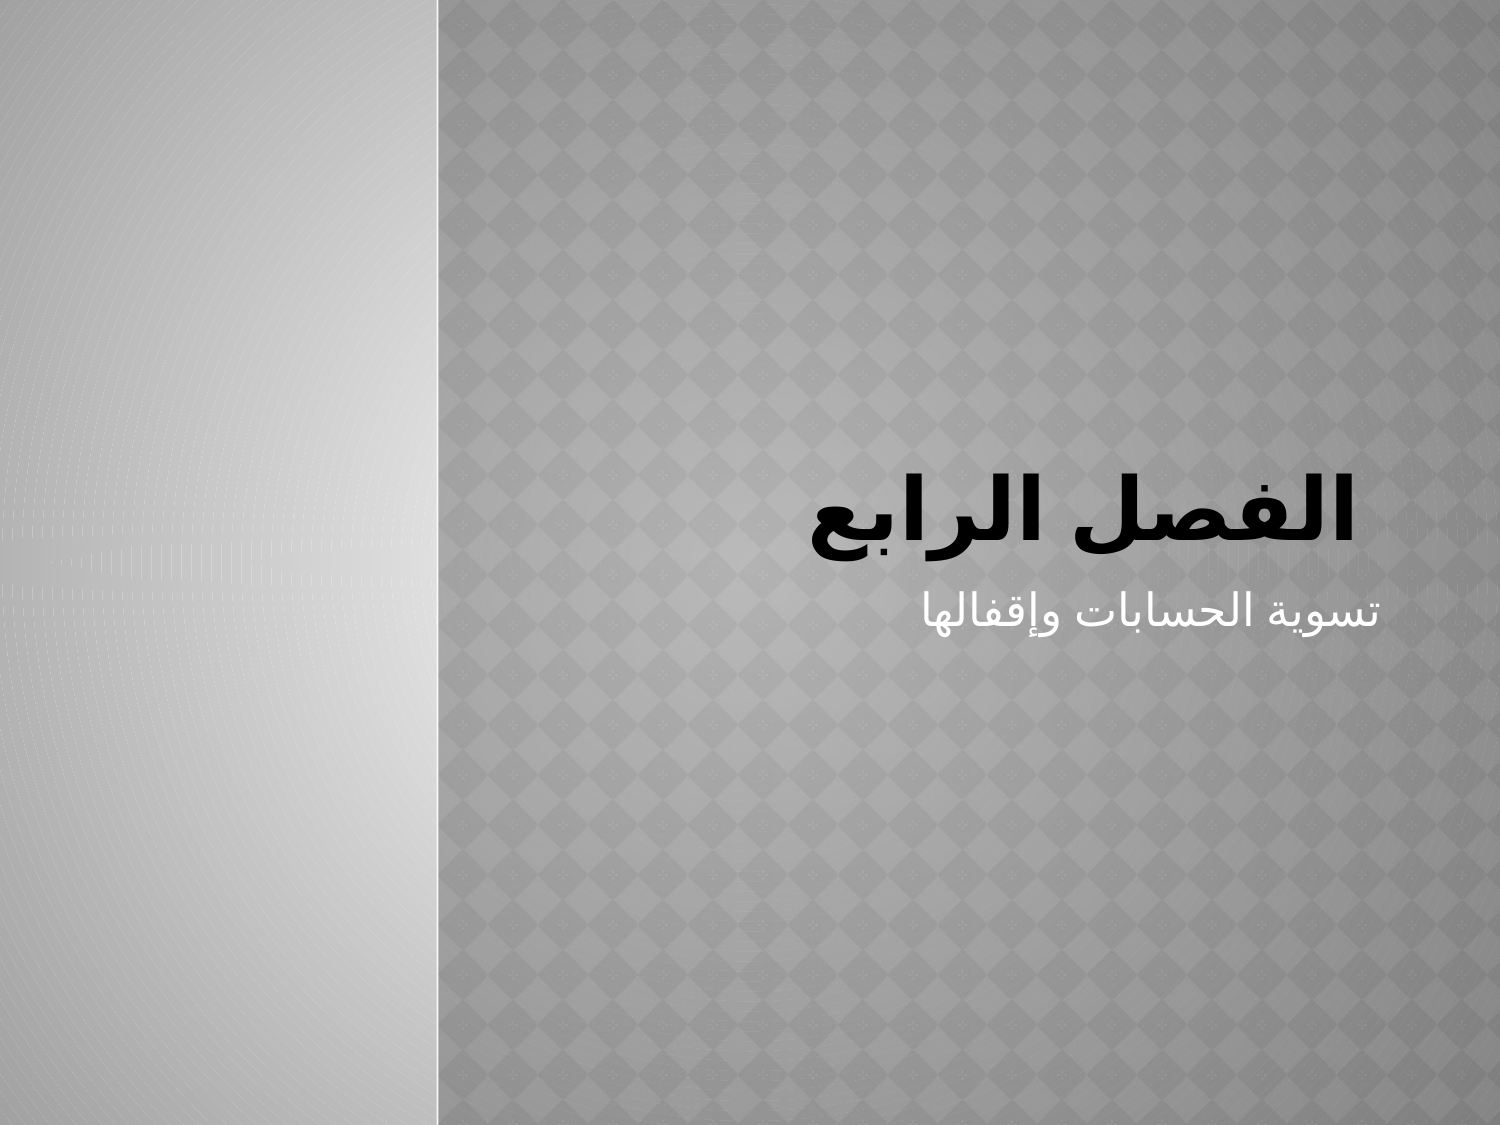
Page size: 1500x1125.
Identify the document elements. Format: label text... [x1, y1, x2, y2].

subtitle تسوية الحسابات وإقفالها [550, 580, 1390, 762]
title الفصل الرابع [552, 87, 1390, 558]
